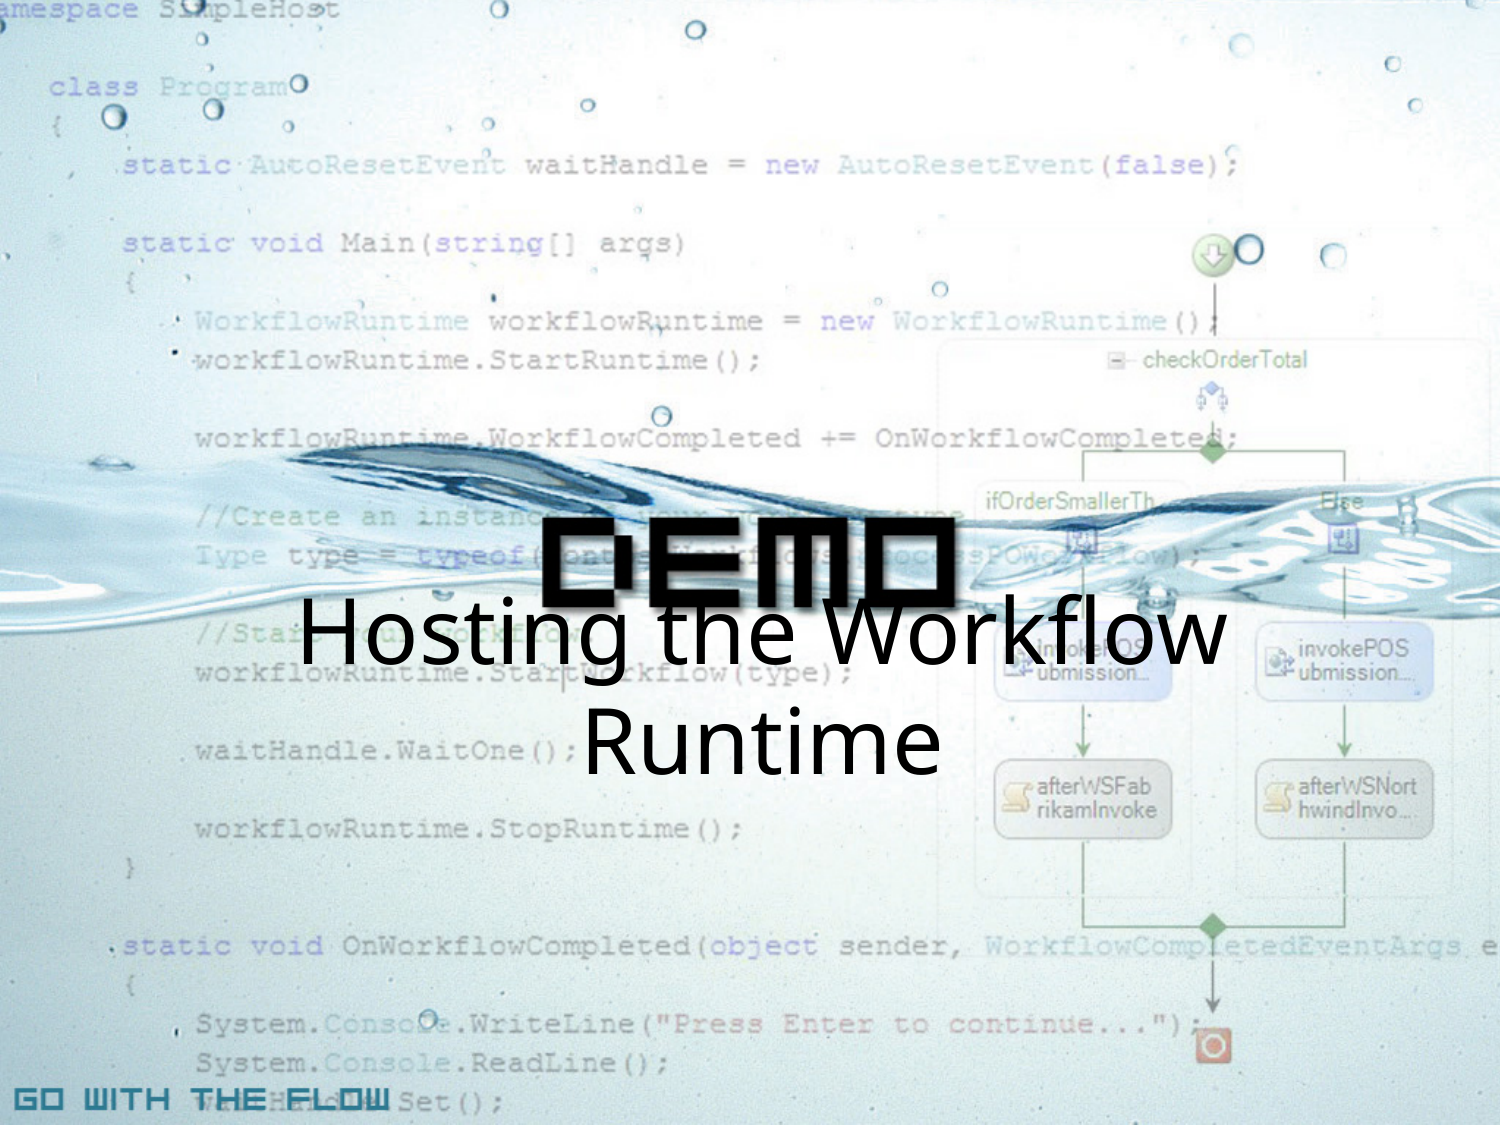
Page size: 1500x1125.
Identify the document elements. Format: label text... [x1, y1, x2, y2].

title Hosting the Workflow Runtime [124, 562, 1401, 804]
picture [0, 0, 1500, 1125]
